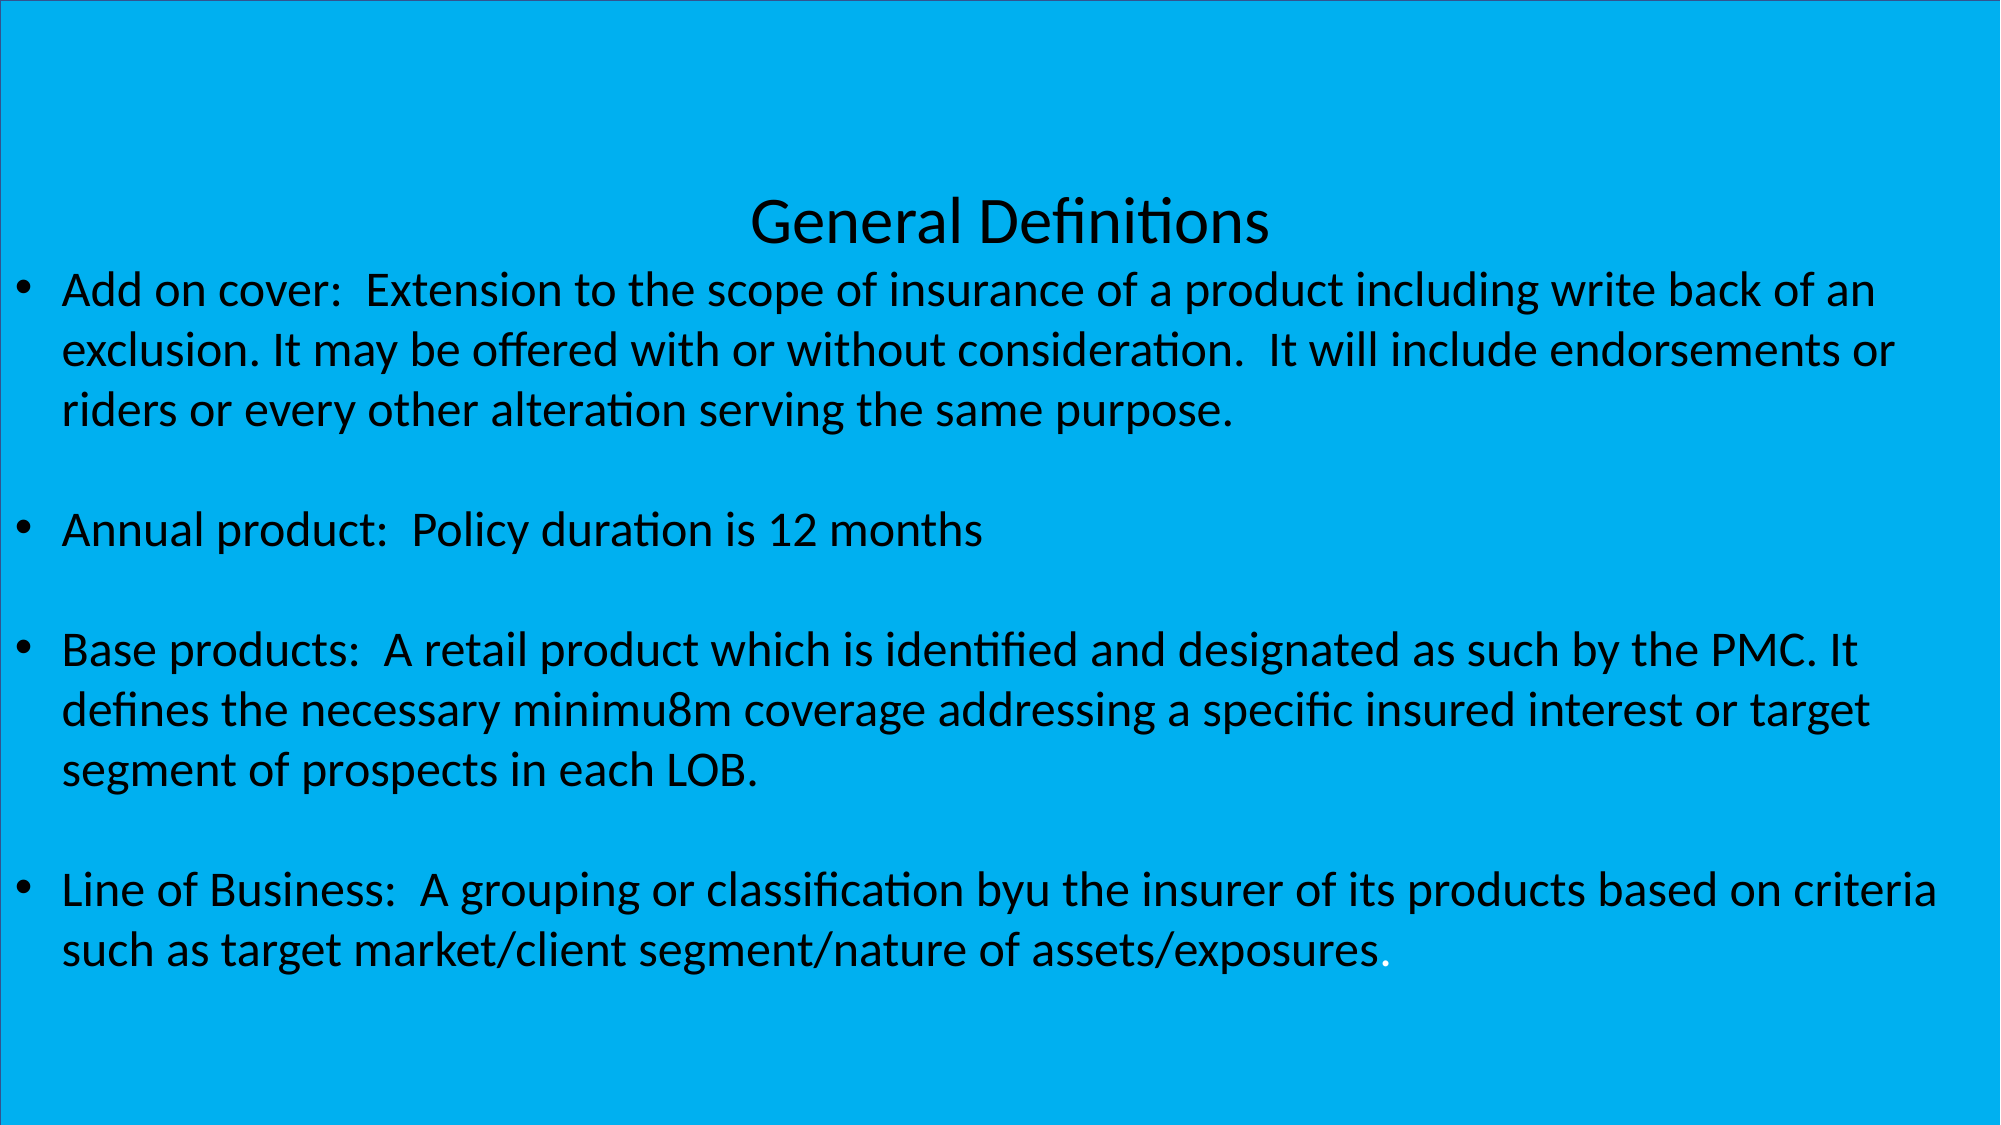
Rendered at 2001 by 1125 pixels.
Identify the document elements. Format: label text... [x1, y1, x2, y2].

text_box General Definitions Add on cover: Extension to the scope of insurance of a product including write back of an exclusion. It may be offered with or without consideration. It will include endorsements or riders or every other alteration serving the same purpose. Annual product: Policy duration is 12 months Base products: A retail product which is identified and designated as such by the PMC. It defines the necessary minimu8m coverage addressing a specific insured interest or target segment of prospects in each LOB. Line of Business: A grouping or classification byu the insurer of its products based on criteria such as target market/client segment/nature of assets/exposures. [0, 0, 2000, 1125]
